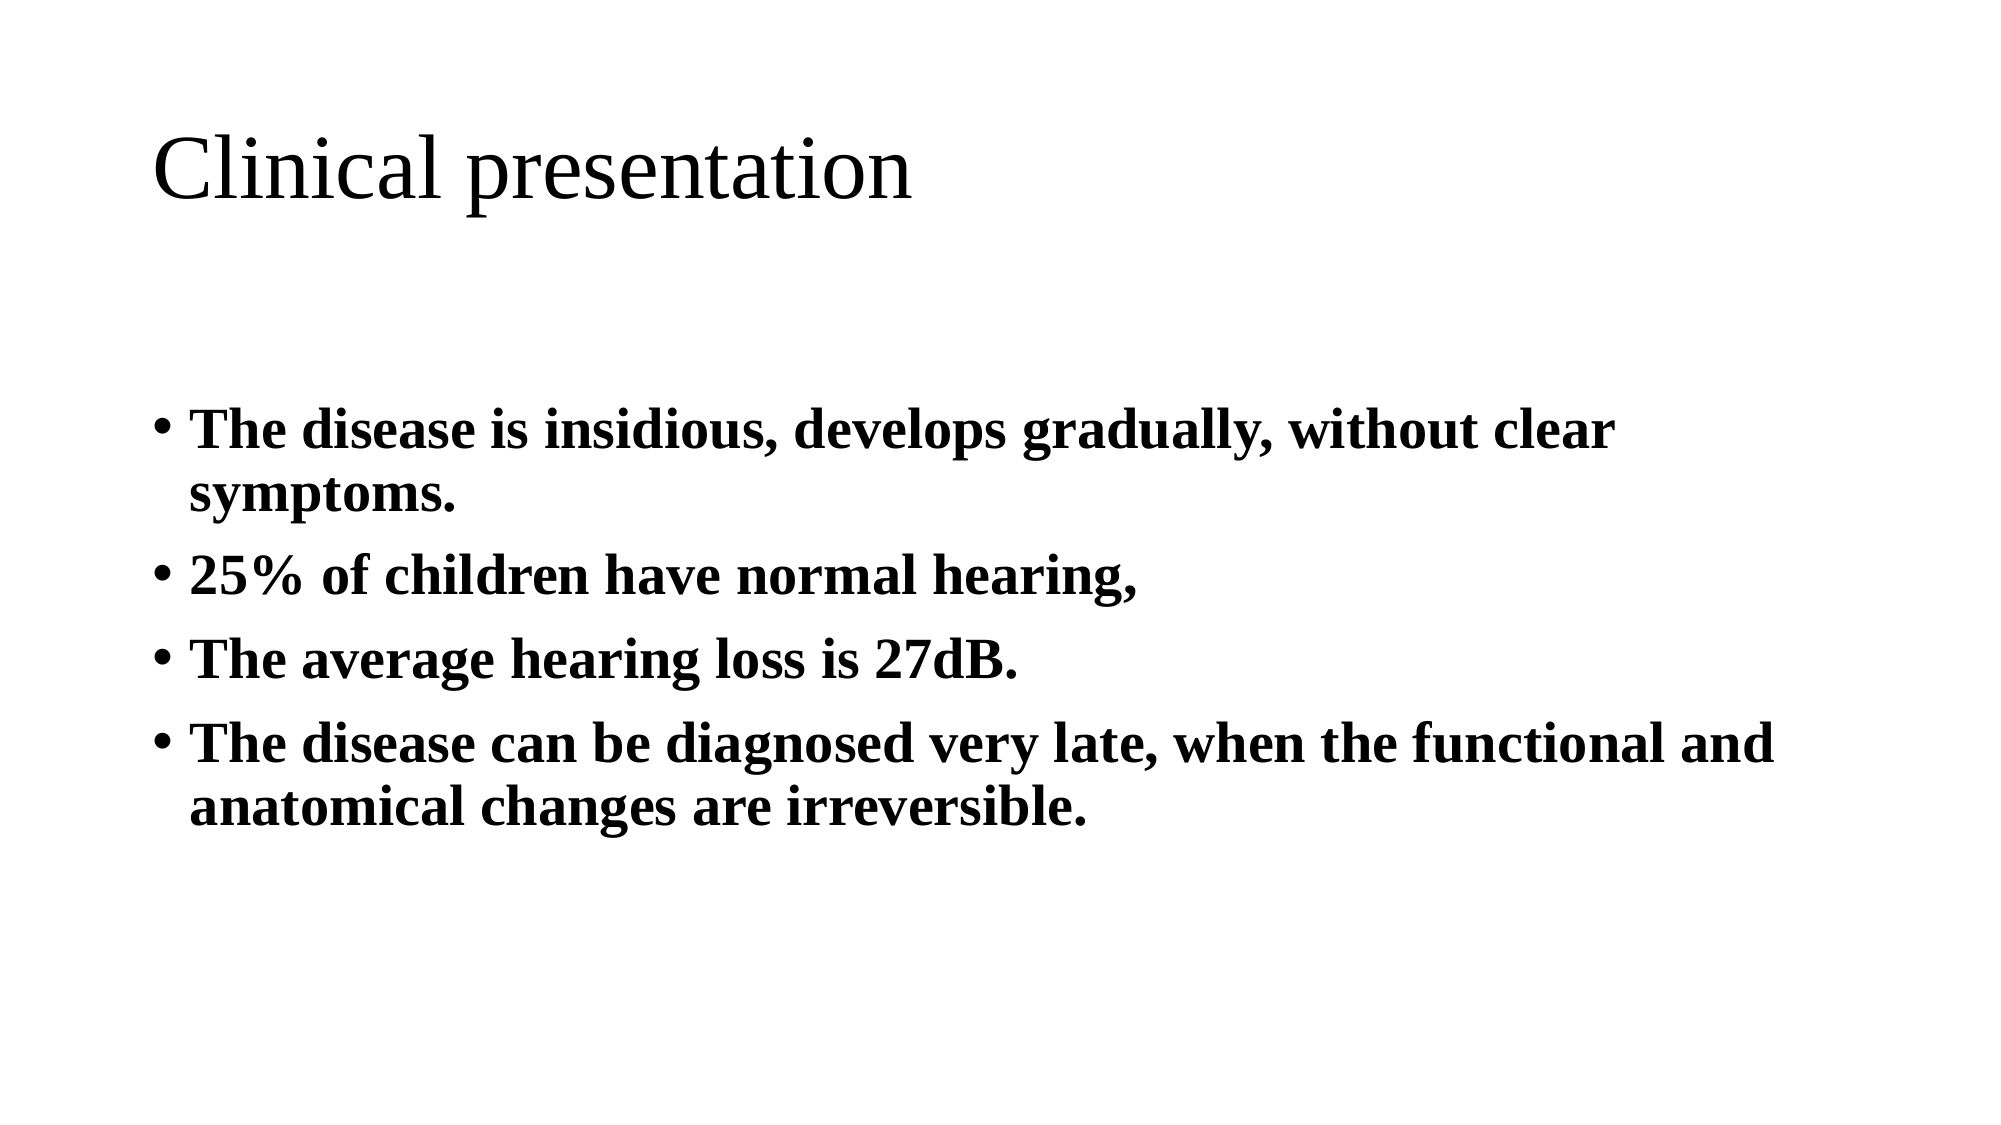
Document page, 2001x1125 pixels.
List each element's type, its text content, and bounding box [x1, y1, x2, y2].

title Clinical presentation [137, 59, 1863, 278]
list The disease is insidious, develops gradually, without clear symptoms. 25% of children have normal hearing, The average hearing loss is 27dB. The disease can be diagnosed very late, when the functional and anatomical changes are irreversible. [137, 299, 1863, 1014]
